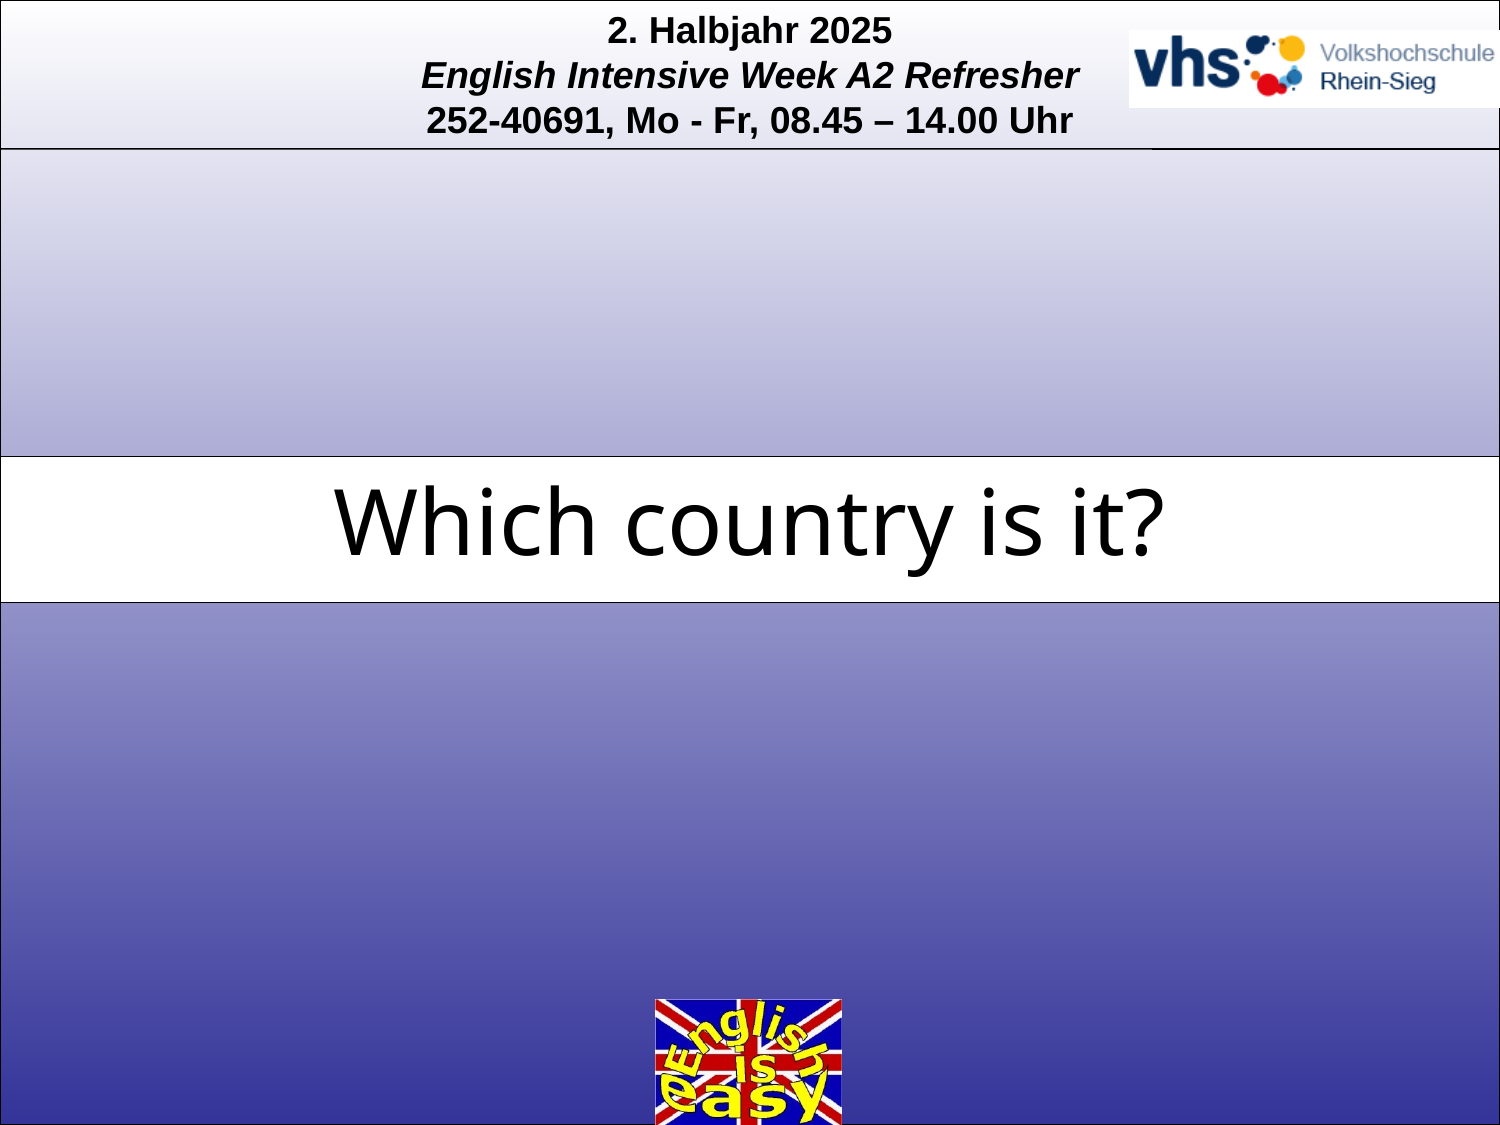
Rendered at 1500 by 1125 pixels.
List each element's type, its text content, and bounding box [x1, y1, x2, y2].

title Which country is it? [0, 456, 1500, 603]
picture [1129, 30, 1500, 108]
picture [655, 999, 842, 1125]
